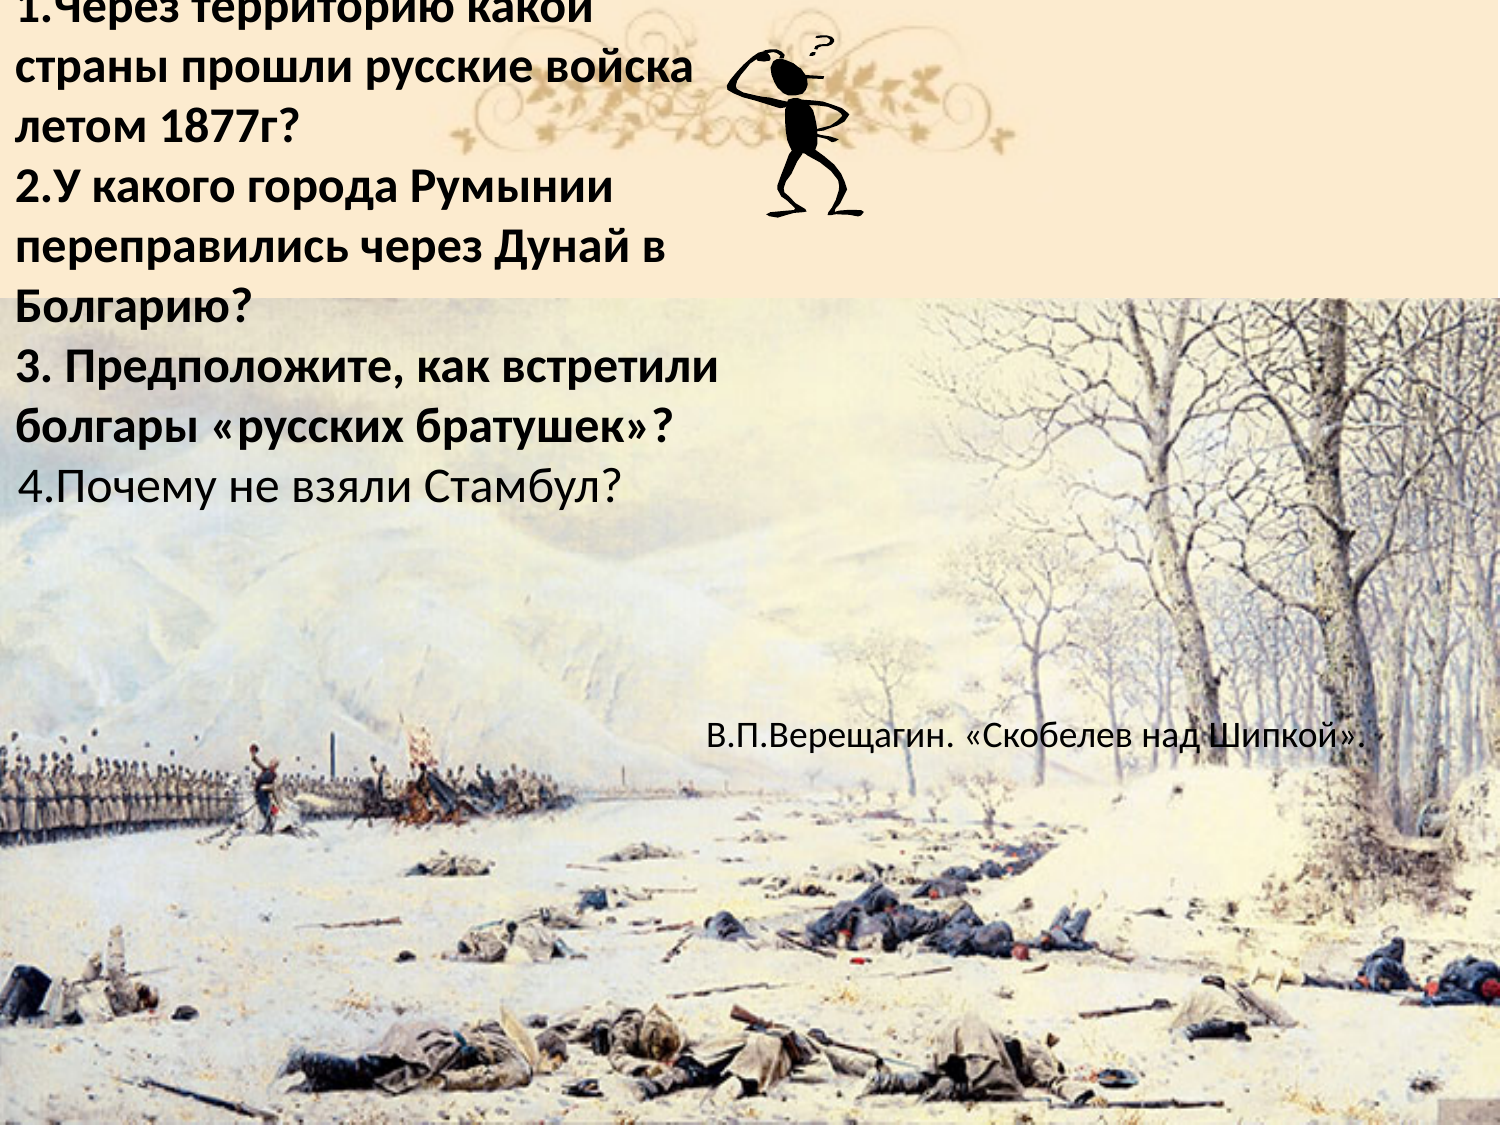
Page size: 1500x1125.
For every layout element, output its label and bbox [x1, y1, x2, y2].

text_box [726, 34, 865, 218]
picture [0, 0, 1500, 1125]
